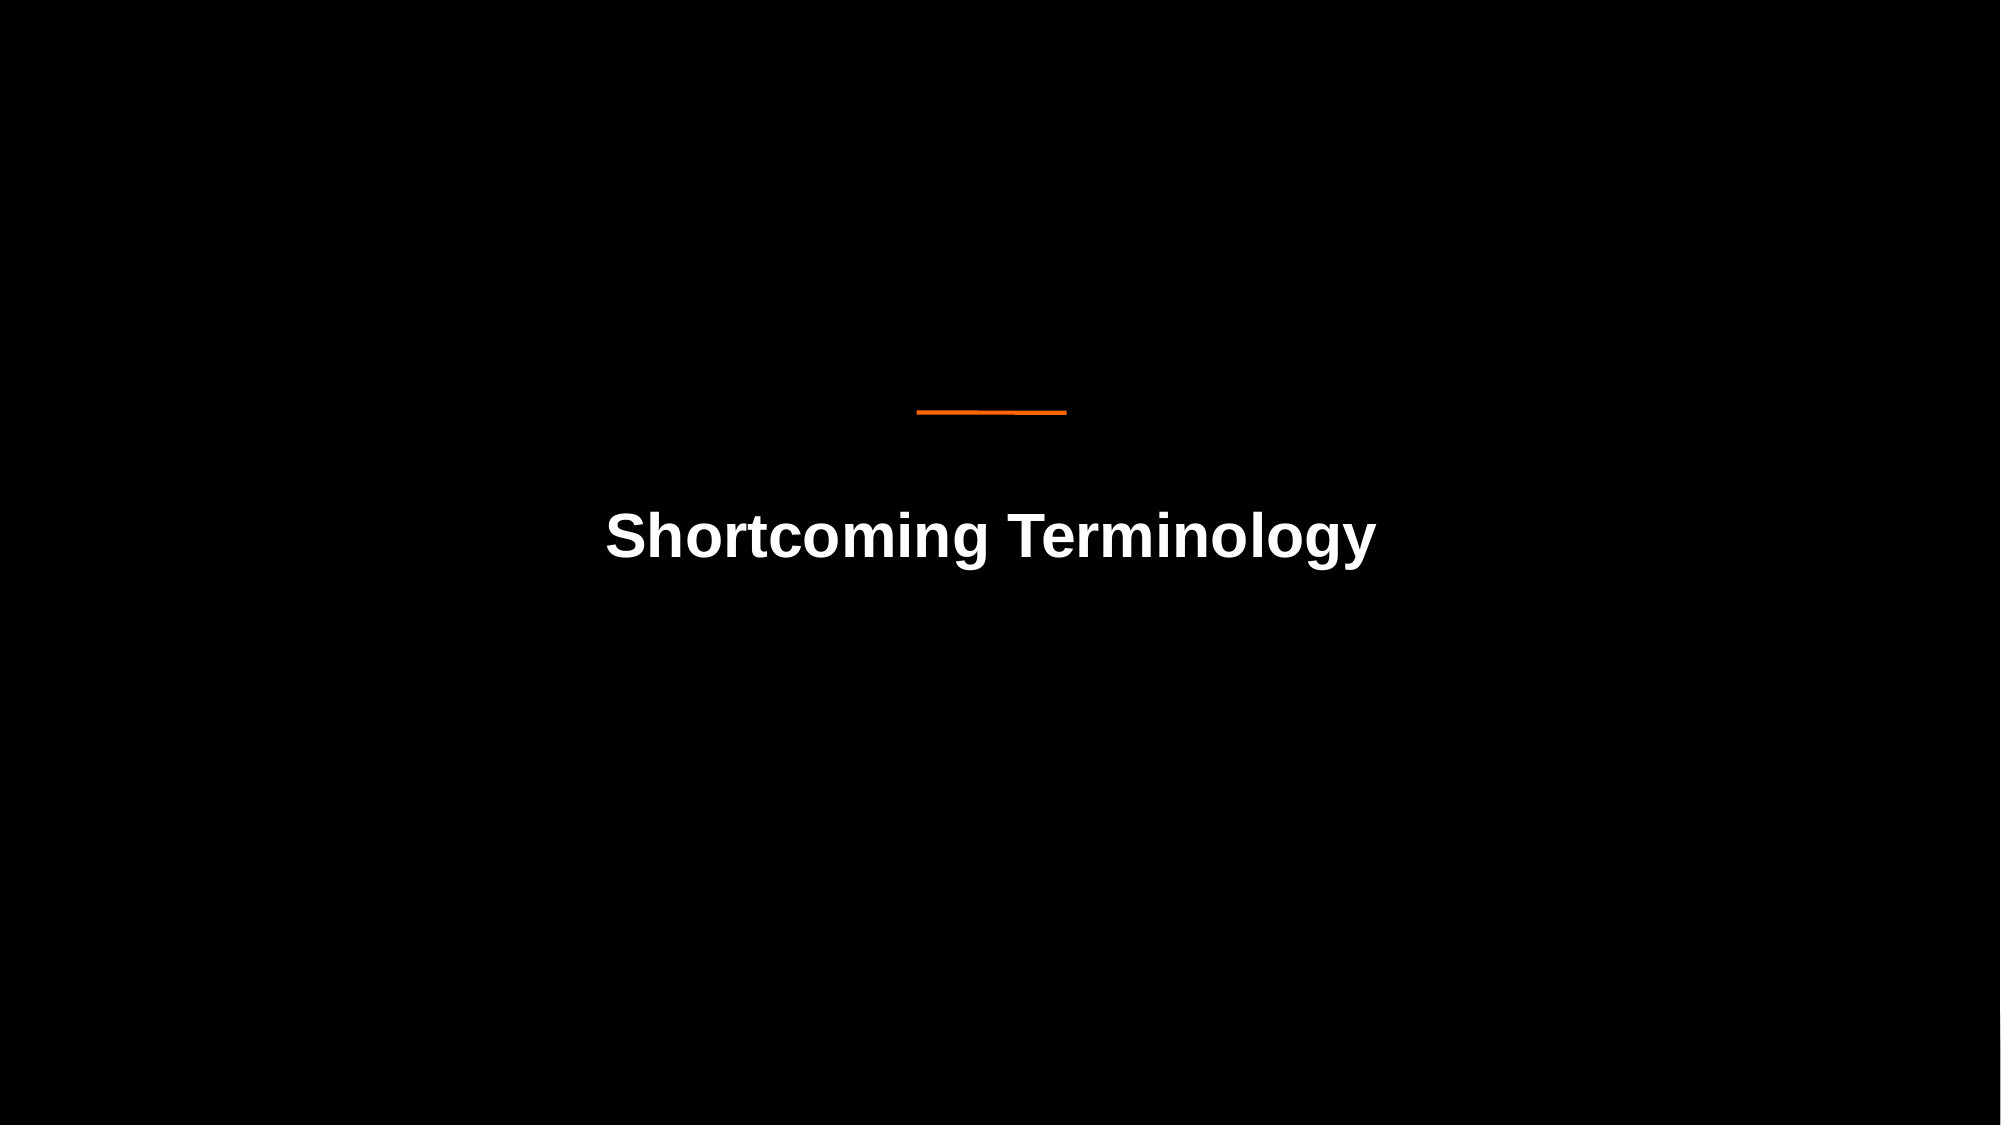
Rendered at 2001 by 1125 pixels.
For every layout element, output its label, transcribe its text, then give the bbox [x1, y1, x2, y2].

title Shortcoming Terminology [249, 487, 1734, 625]
